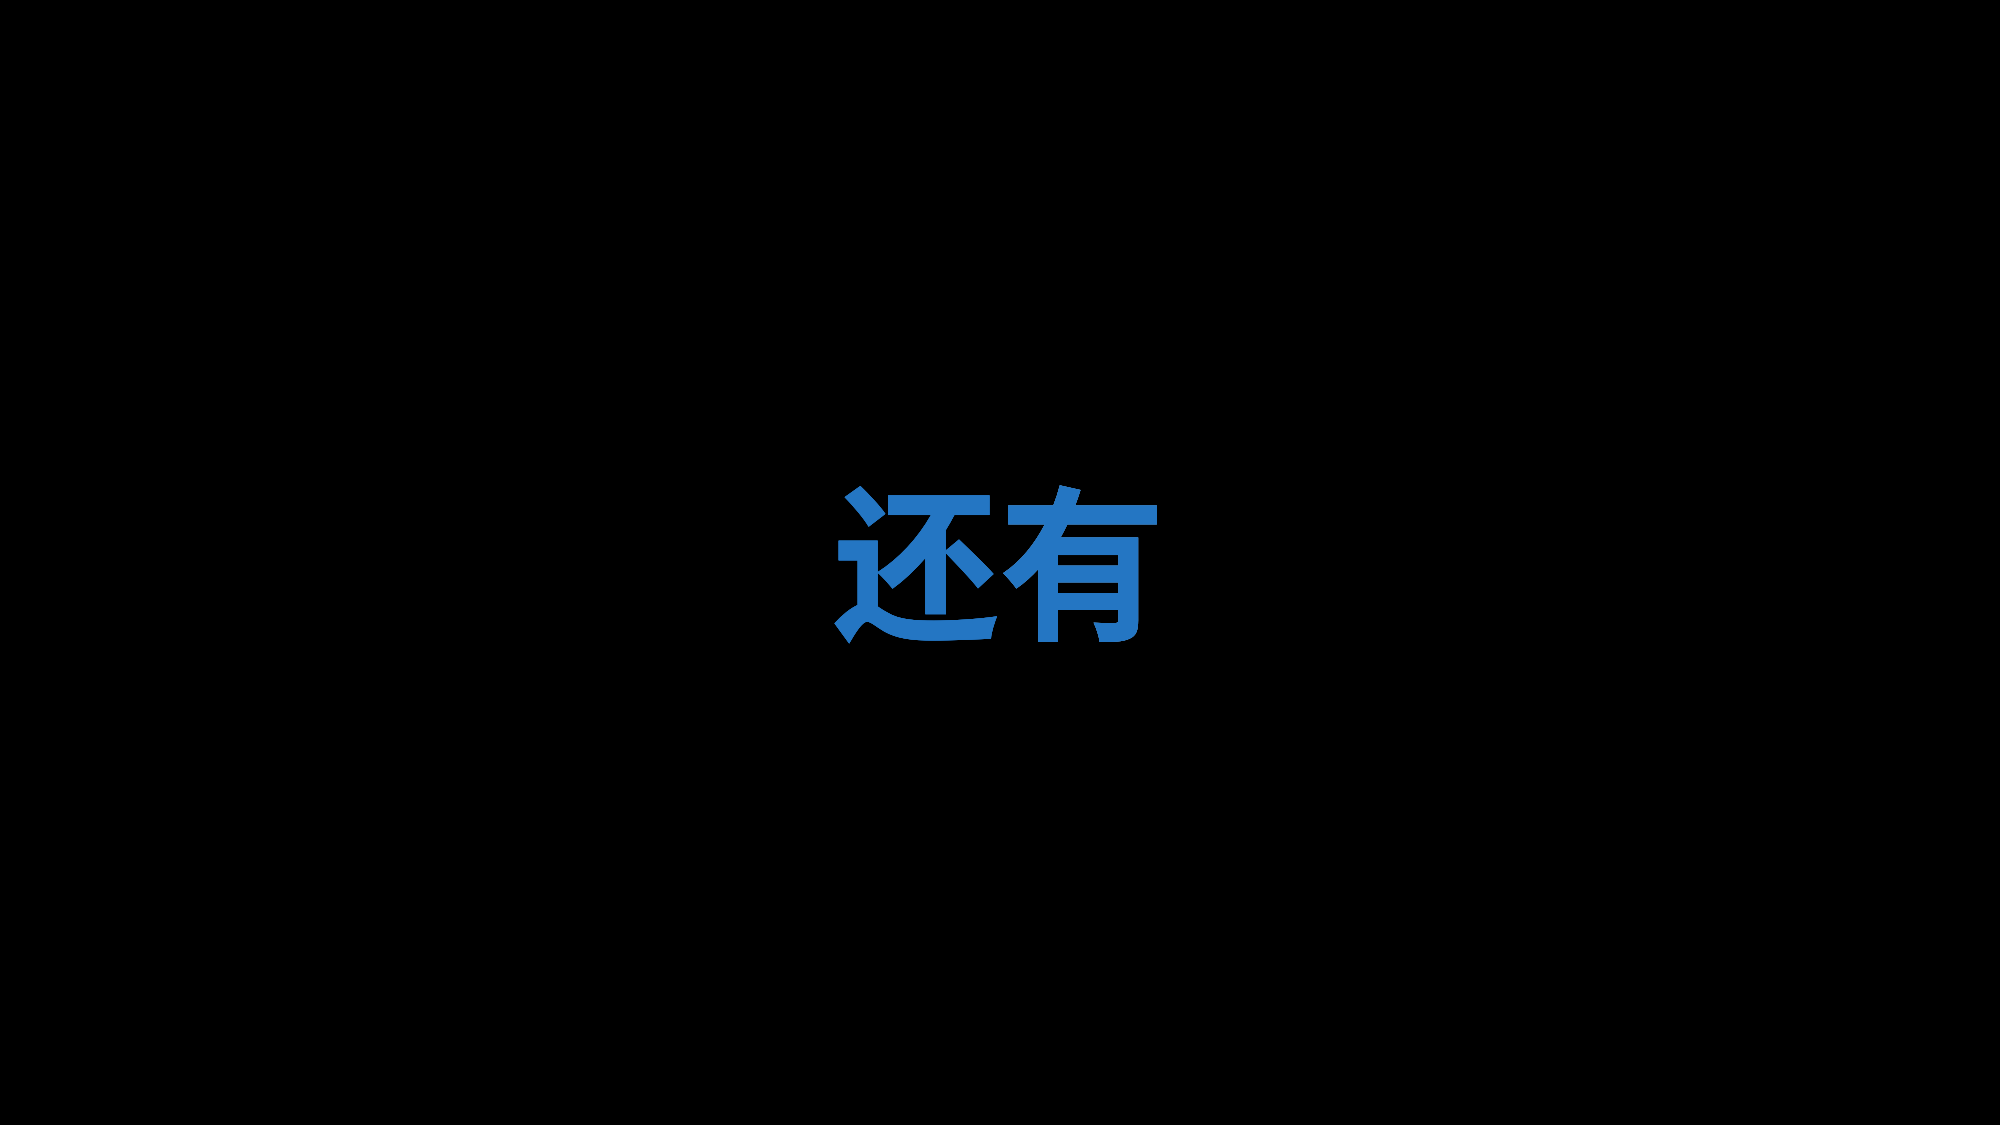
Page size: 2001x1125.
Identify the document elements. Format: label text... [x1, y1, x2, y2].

text_box 还有 [541, 453, 1459, 669]
